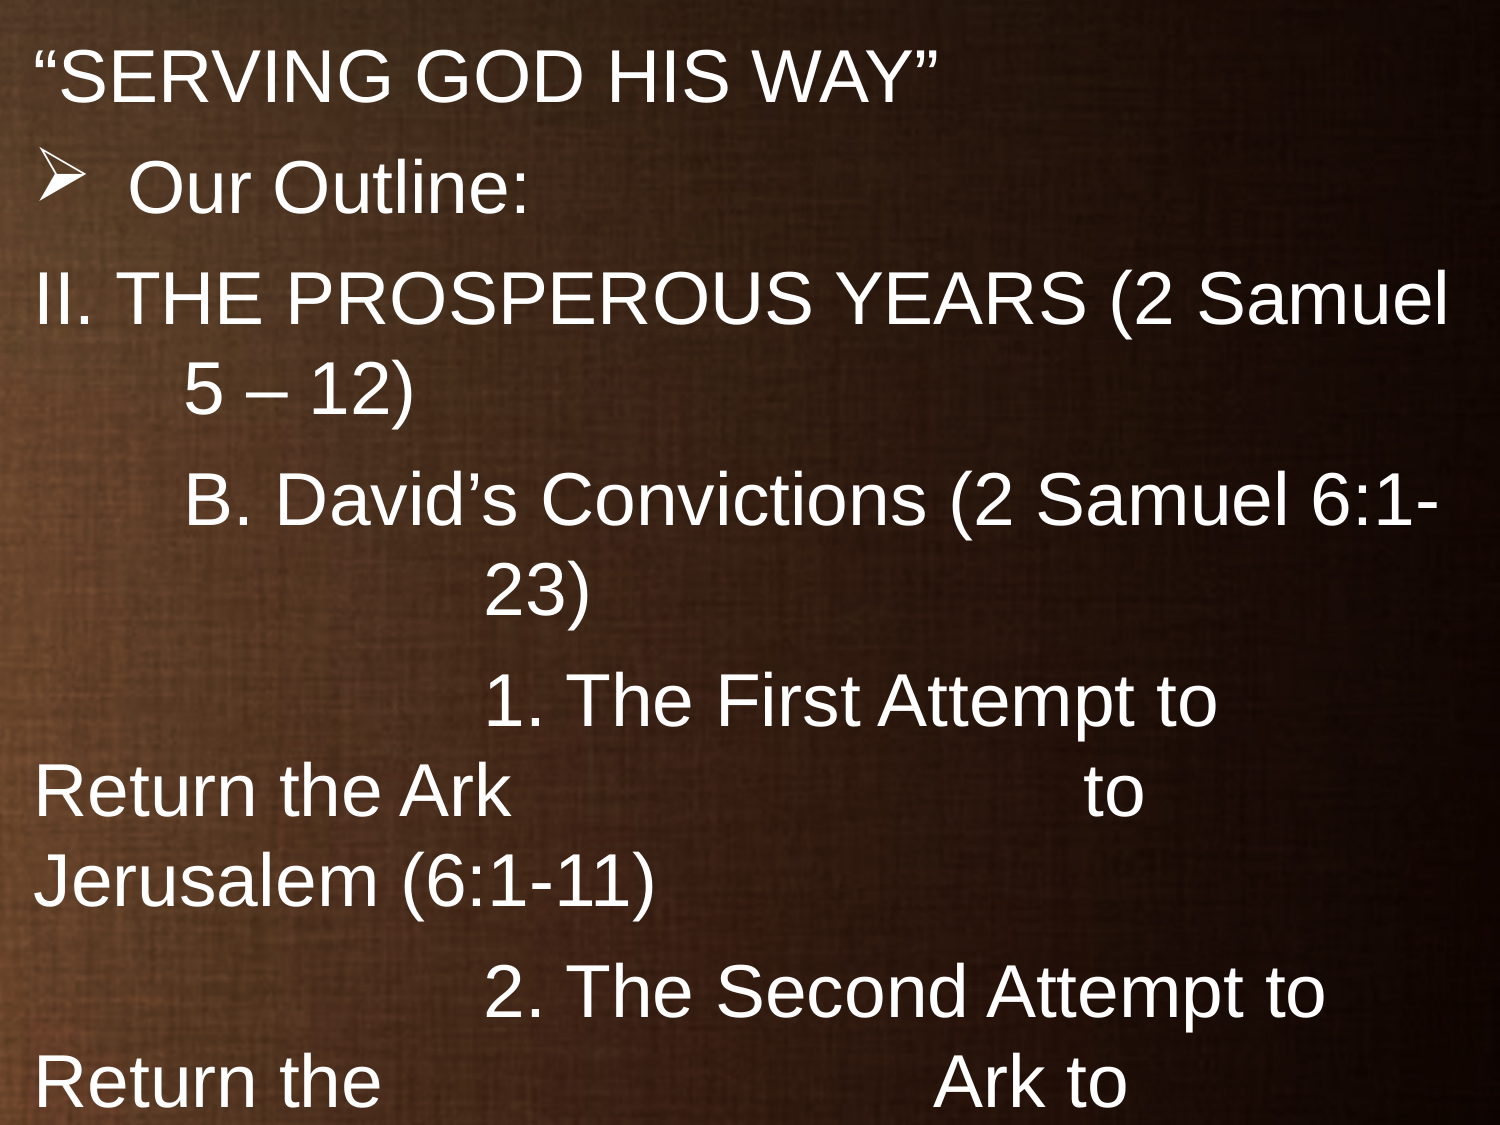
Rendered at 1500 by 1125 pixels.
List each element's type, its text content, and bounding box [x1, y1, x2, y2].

picture [0, 0, 1500, 1125]
subtitle “SERVING GOD HIS WAY” Our Outline: II. THE PROSPEROUS YEARS (2 Samuel 5 – 12) B. David’s Convictions (2 Samuel 6:1- 23) 1. The First Attempt to Return the Ark to Jerusalem (6:1-11) 2. The Second Attempt to Return the Ark to Jerusalem (6:12-23) [18, 20, 1478, 1110]
